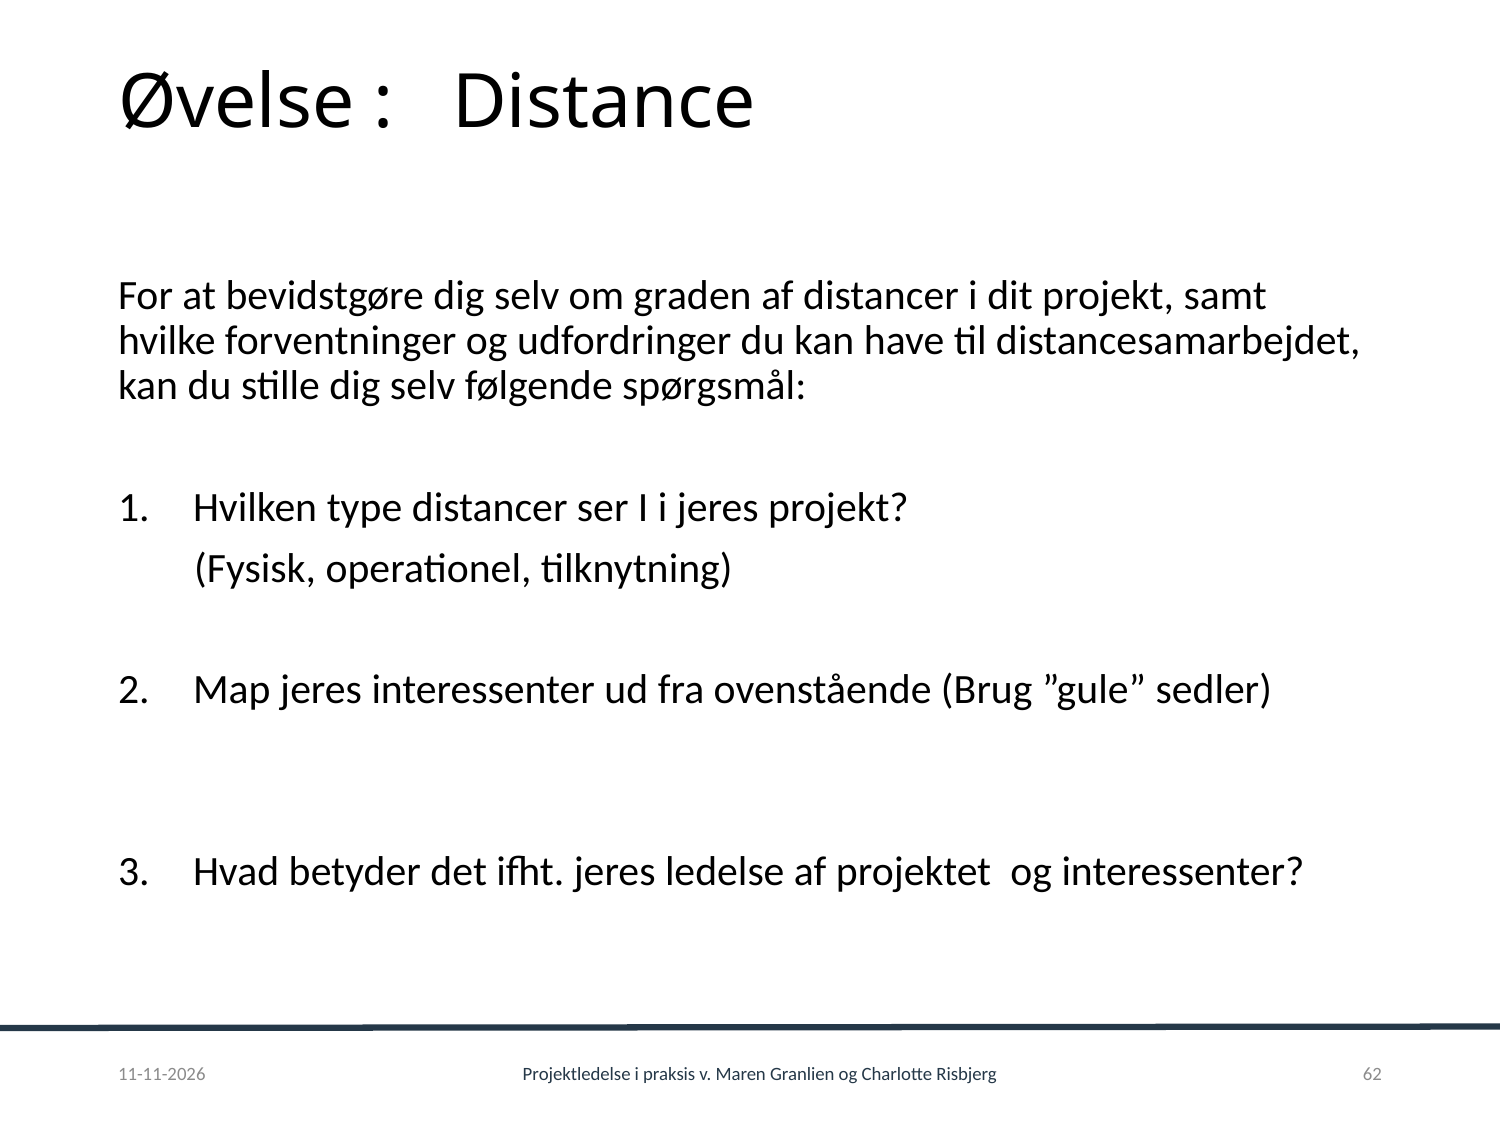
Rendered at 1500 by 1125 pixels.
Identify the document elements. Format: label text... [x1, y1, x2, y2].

slide_number 62 [1281, 1042, 1397, 1103]
list For at bevidstgøre dig selv om graden af distancer i dit projekt, samt hvilke forventninger og udfordringer du kan have til distancesamarbejdet, kan du stille dig selv følgende spørgsmål: Hvilken type distancer ser I i jeres projekt? (Fysisk, operationel, tilknytning) Map jeres interessenter ud fra ovenstående (Brug ”gule” sedler) Hvad betyder det ifht. jeres ledelse af projektet og interessenter? [103, 266, 1397, 995]
footer Projektledelse i praksis v. Maren Granlien og Charlotte Risbjerg [265, 1042, 1254, 1103]
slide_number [103, 1042, 252, 1103]
title Øvelse : Distance [103, 39, 1397, 257]
